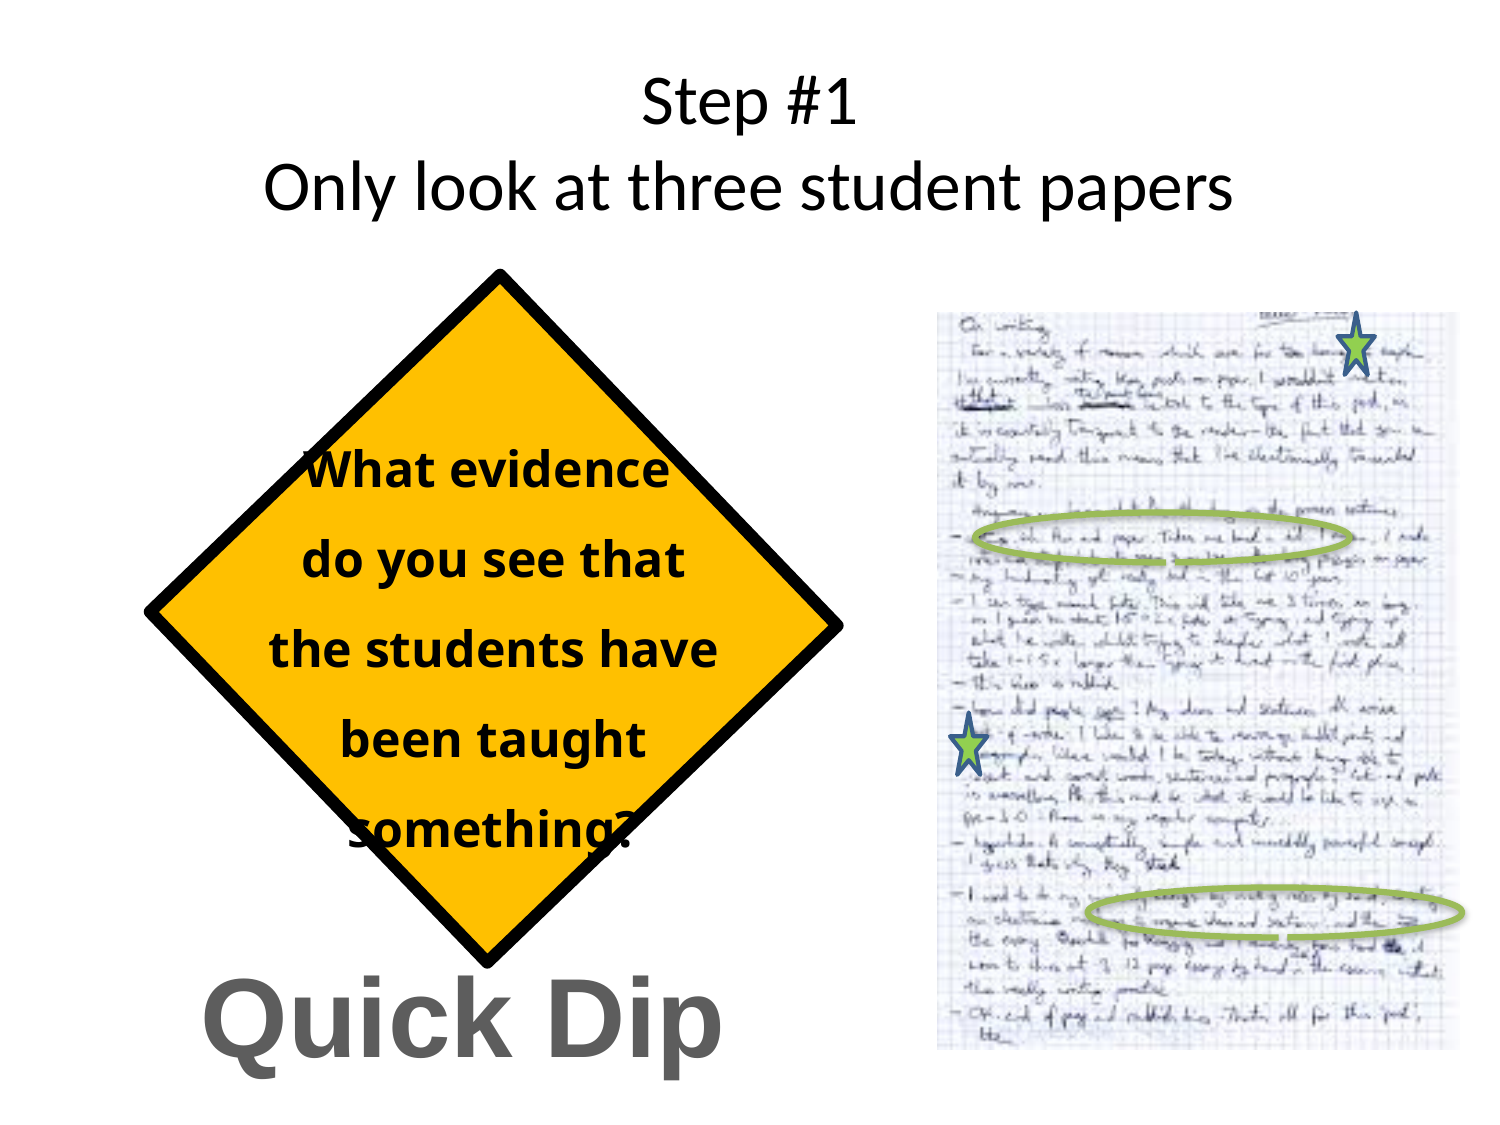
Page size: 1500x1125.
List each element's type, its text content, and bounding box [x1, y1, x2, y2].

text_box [249, 375, 738, 863]
title Step #1 Only look at three student papers [74, 44, 1426, 233]
text_box Quick Dip [150, 937, 777, 1088]
picture [937, 312, 1460, 1051]
